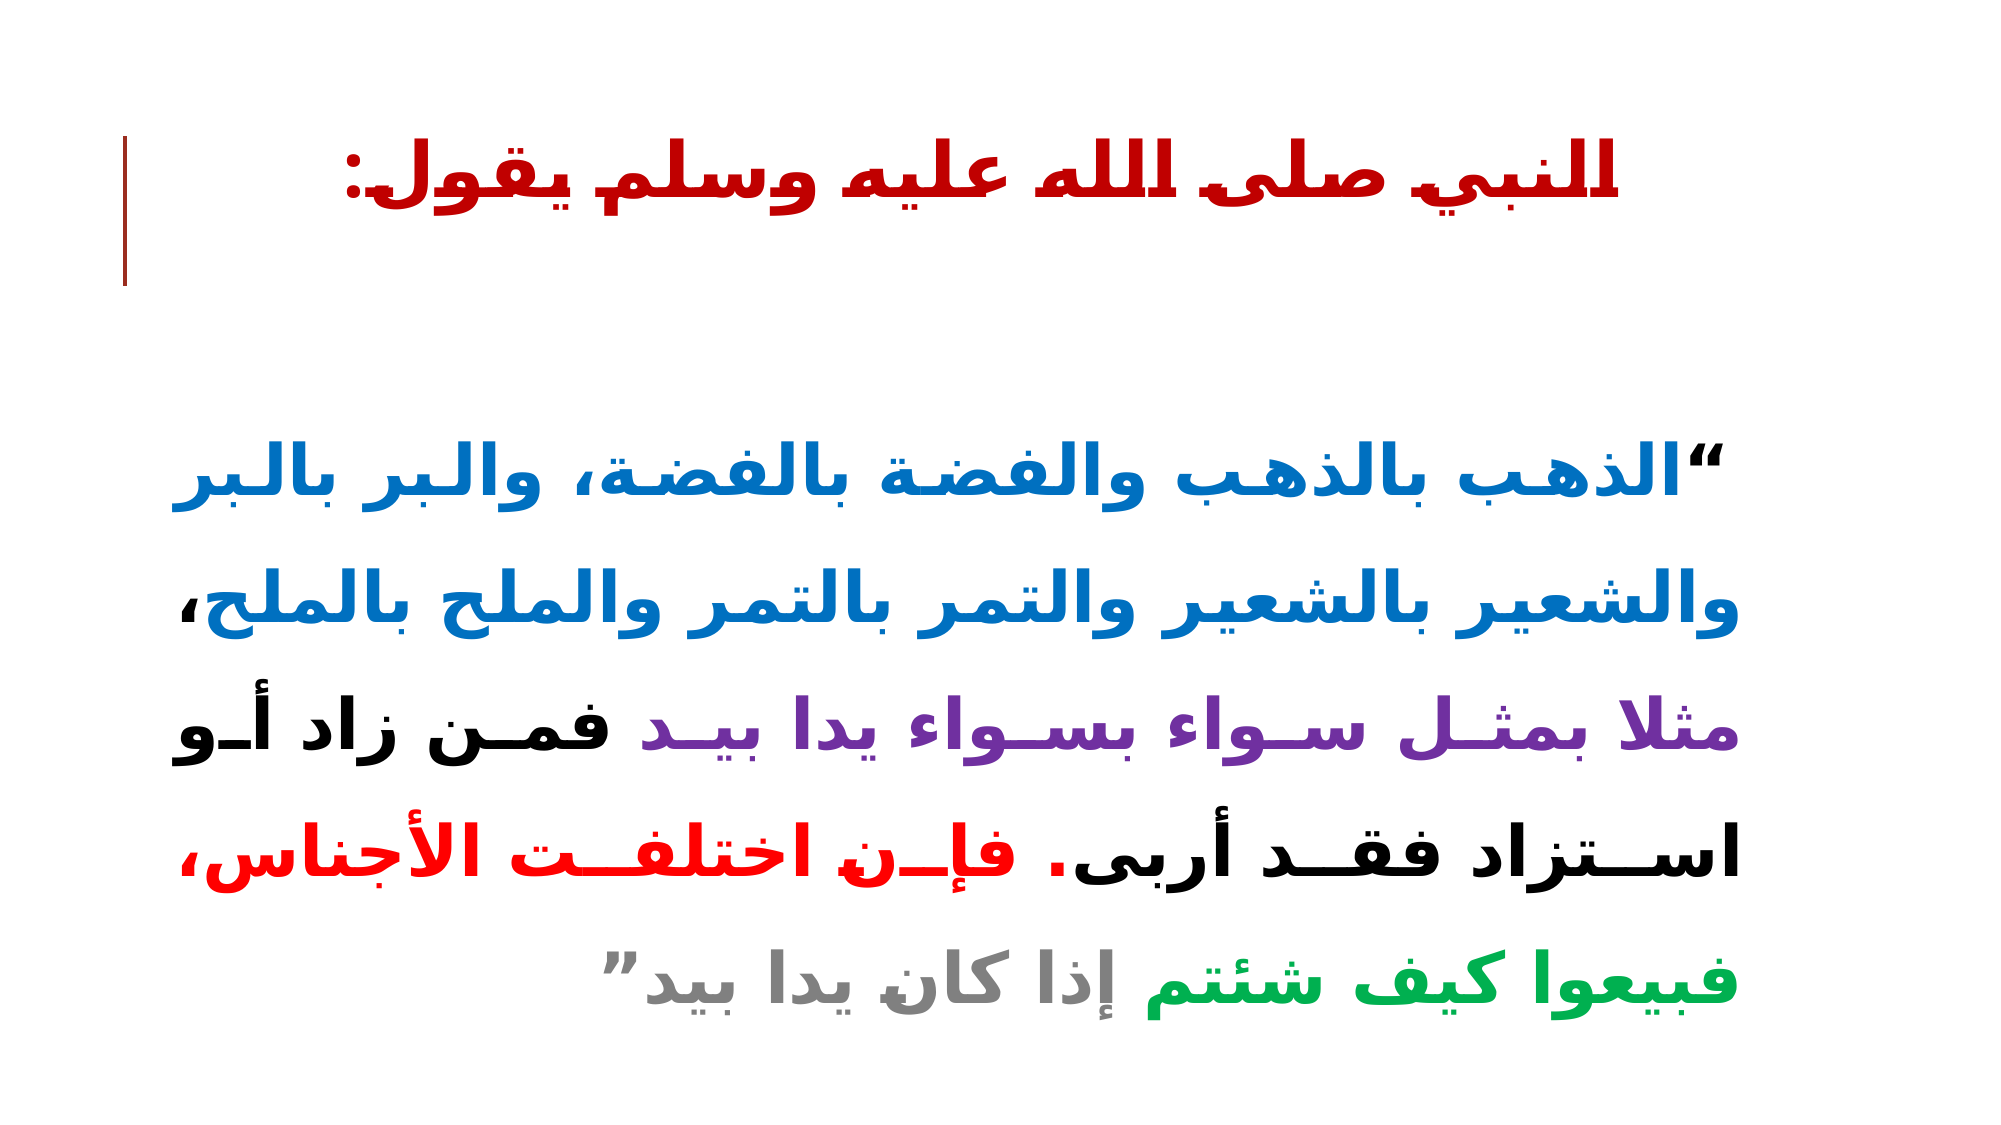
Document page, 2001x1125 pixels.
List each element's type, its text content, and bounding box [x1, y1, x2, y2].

list “الذهب بالذهب والفضة بالفضة، والبر بالبر والشعير بالشعير والتمر بالتمر والملح بالملح، مثلا بمثل سواء بسواء يدا بيد فمن زاد أو استزاد فقد أربى. فإن اختلفت الأجناس، فبيعوا كيف شئتم إذا كان يدا بيد” [168, 375, 1763, 1035]
title النبي صلى الله عليه وسلم يقول: [320, 128, 1664, 223]
